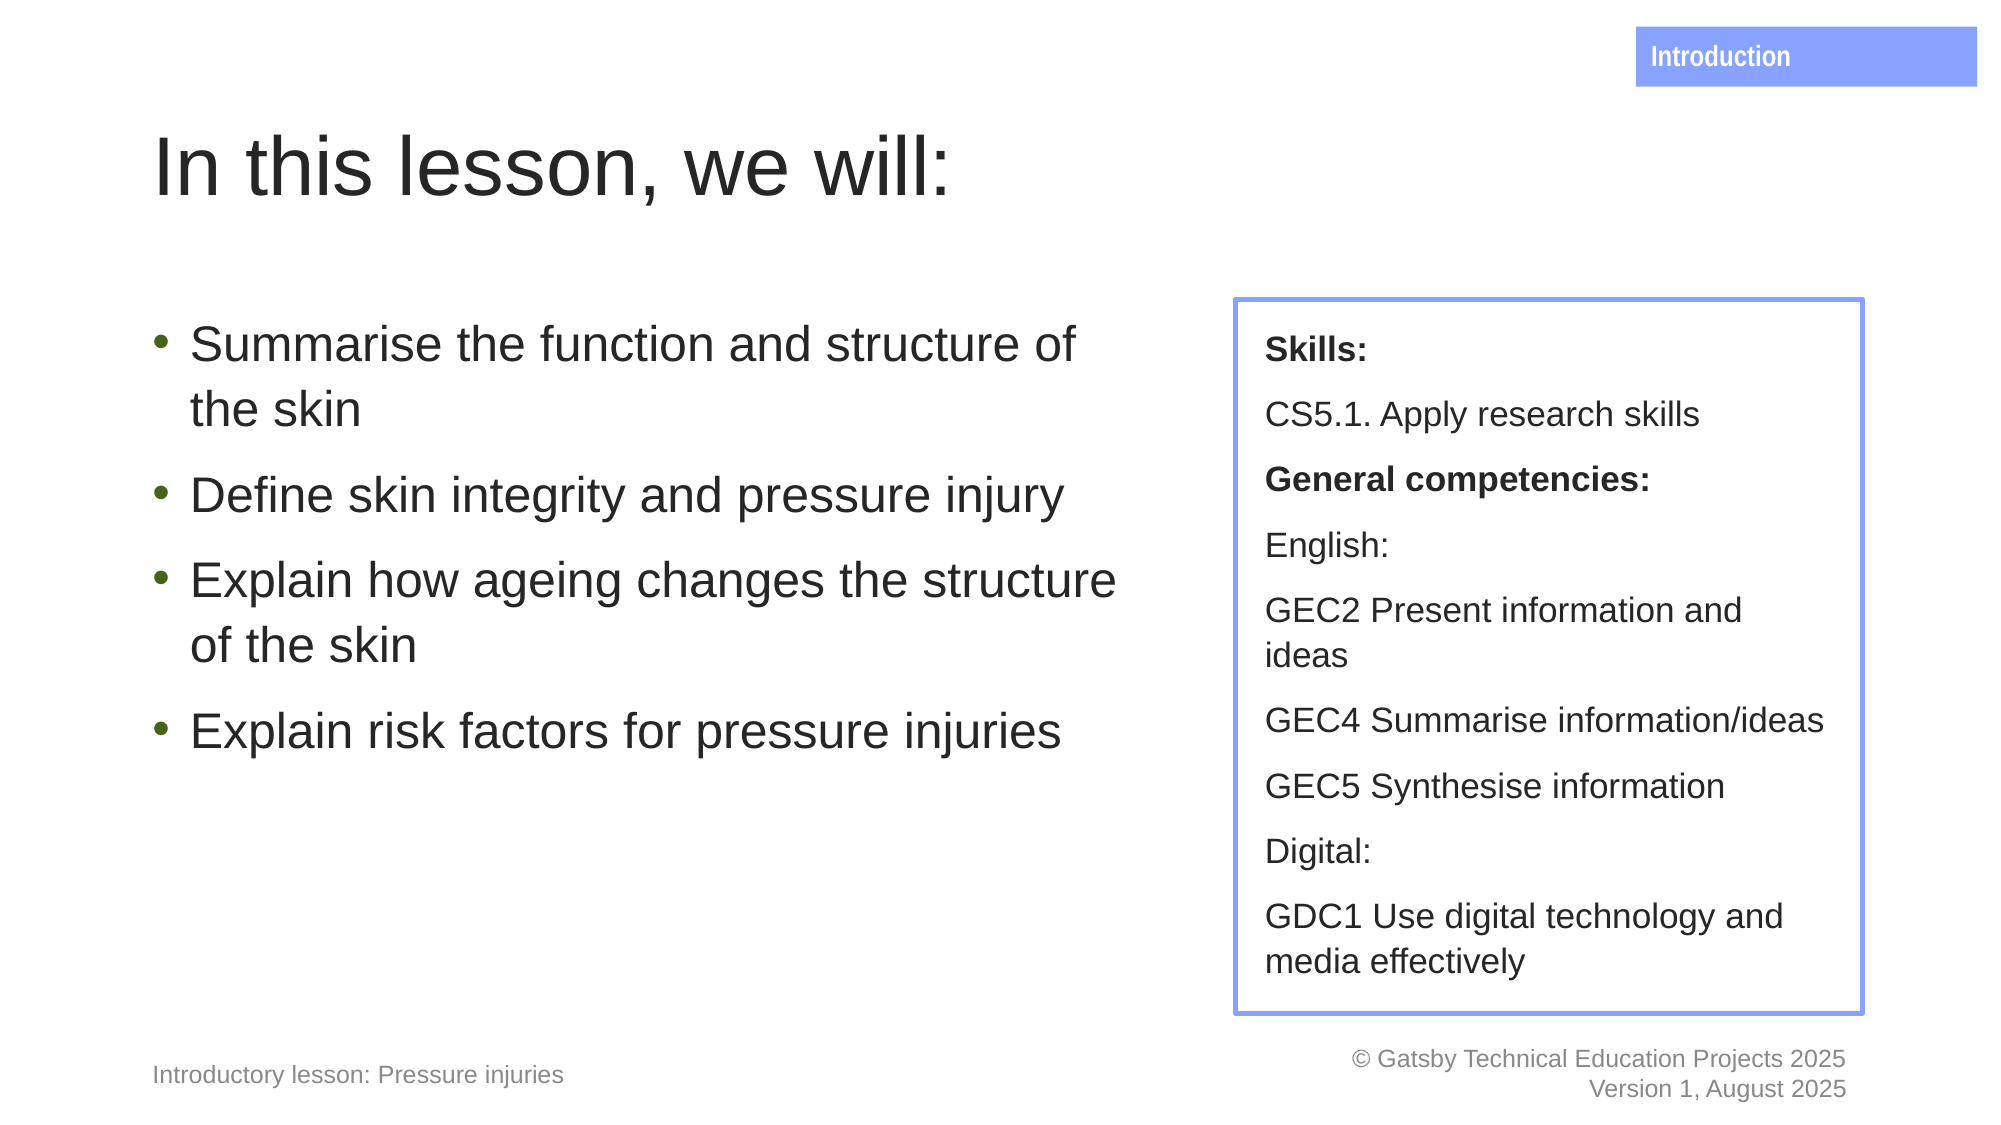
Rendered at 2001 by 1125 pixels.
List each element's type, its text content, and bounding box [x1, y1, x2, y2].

title In this lesson, we will: [137, 59, 1863, 278]
list Introductory lesson: Pressure injuries [137, 1042, 829, 1103]
list Summarise the function and structure of the skin Define skin integrity and pressure injury Explain how ageing changes the structure of the skin Explain risk factors for pressure injuries [137, 299, 1159, 1014]
list Introduction [1636, 26, 1978, 87]
list Skills: CS5.1. Apply research skills General competencies: English: GEC2 Present information and ideas GEC4 Summarise information/ideas GEC5 Synthesise information Digital: GDC1 Use digital technology and media effectively [1233, 297, 1865, 1016]
